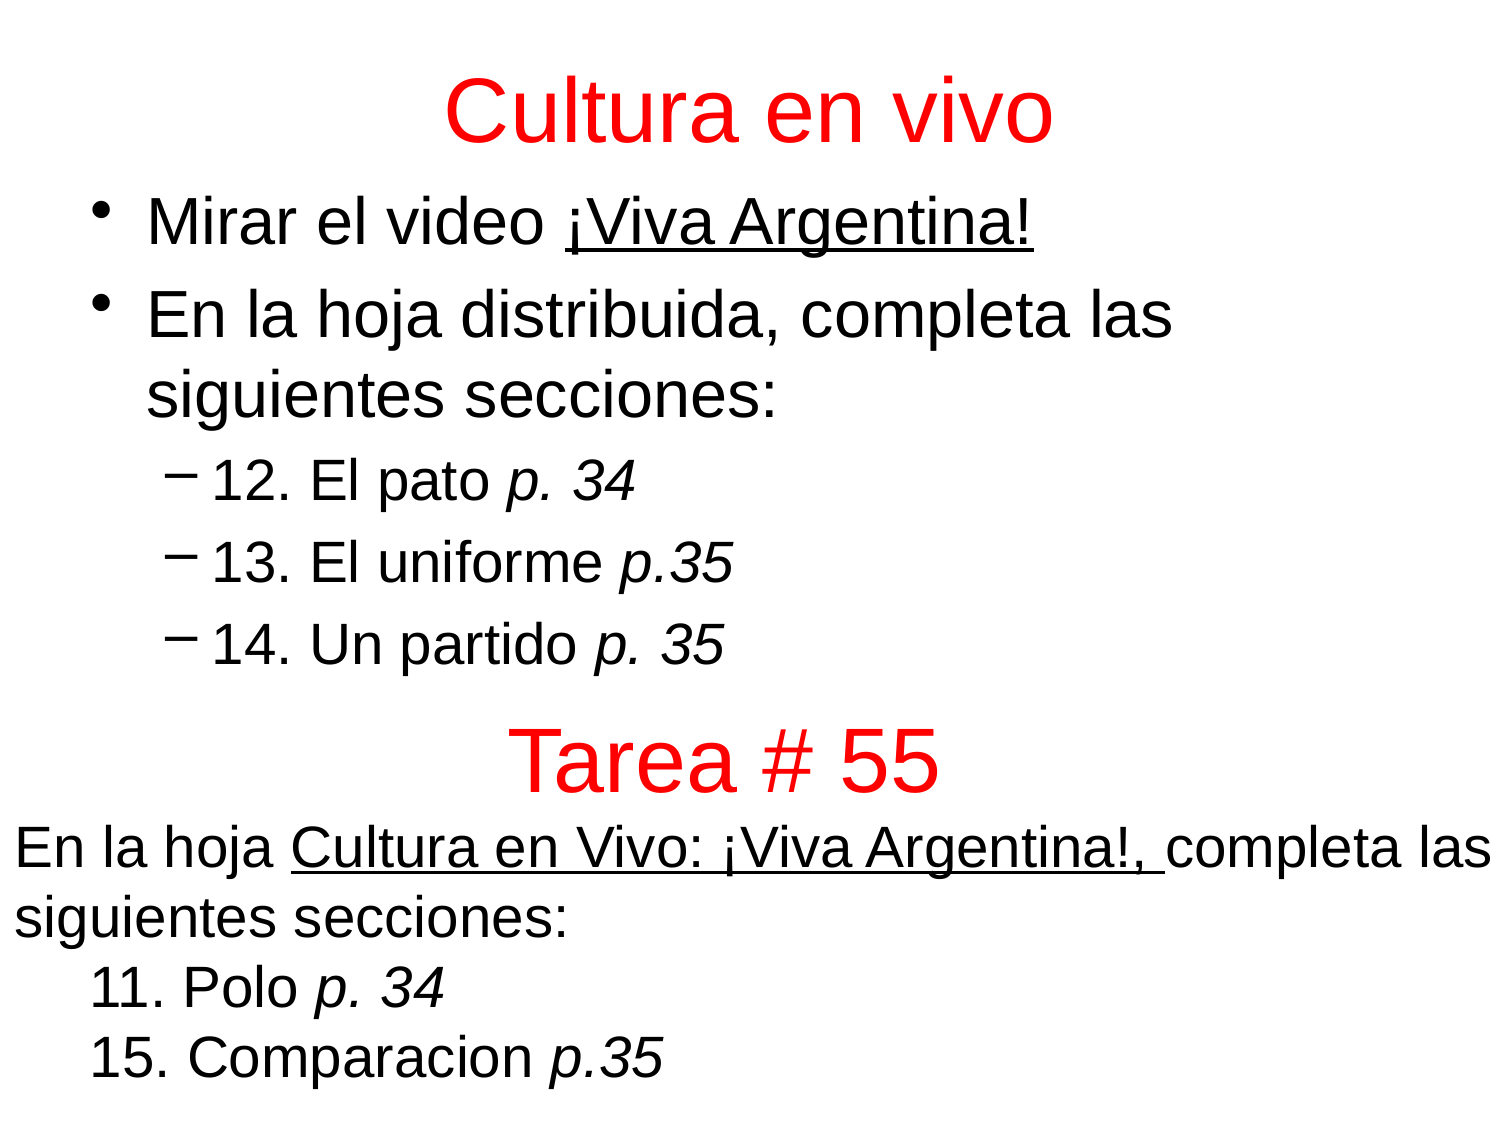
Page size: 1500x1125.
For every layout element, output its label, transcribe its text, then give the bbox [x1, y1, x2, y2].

text_box Tarea # 55 [62, 662, 1413, 850]
title Cultura en vivo [75, 12, 1425, 170]
text_box En la hoja Cultura en Vivo: ¡Viva Argentina!, completa las siguientes secciones: 11. Polo p. 34 15. Comparacion p.35 [0, 802, 1500, 1097]
list Mirar el video ¡Viva Argentina! En la hoja distribuida, completa las siguientes secciones: 12. El pato p. 34 13. El uniforme p.35 14. Un partido p. 35 [75, 170, 1425, 725]
